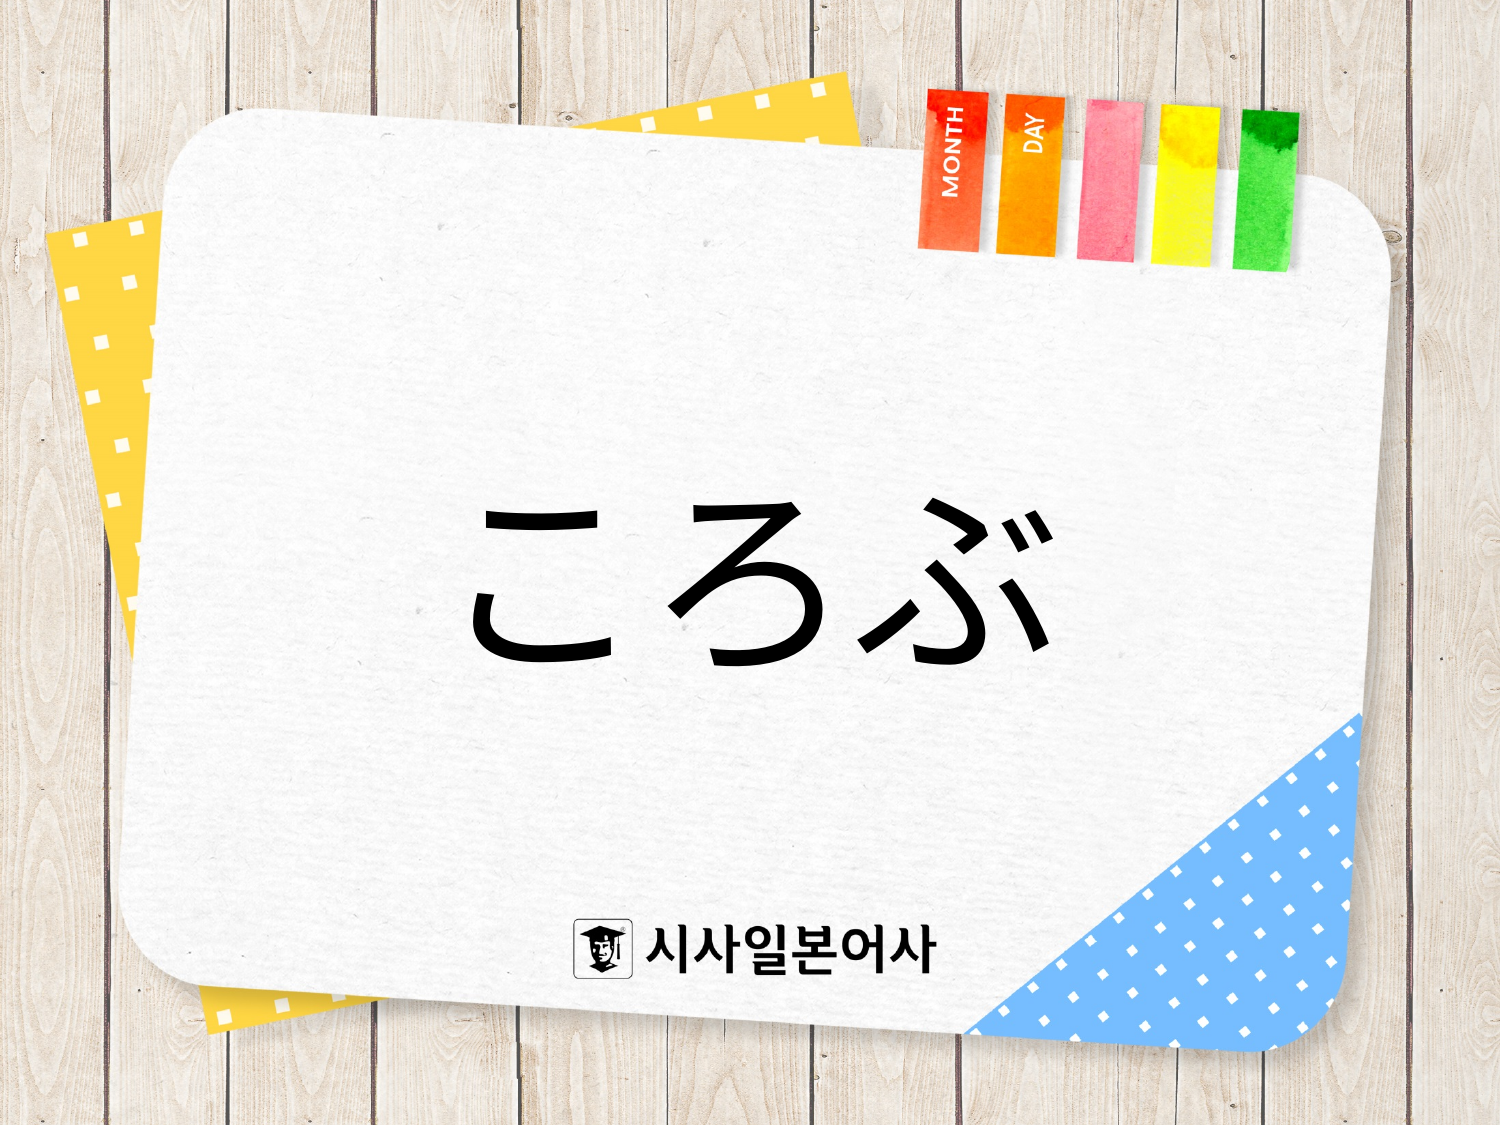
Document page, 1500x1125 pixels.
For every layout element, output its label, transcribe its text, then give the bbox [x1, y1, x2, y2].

picture [0, 0, 1500, 1125]
title ころぶ [75, 338, 1425, 811]
